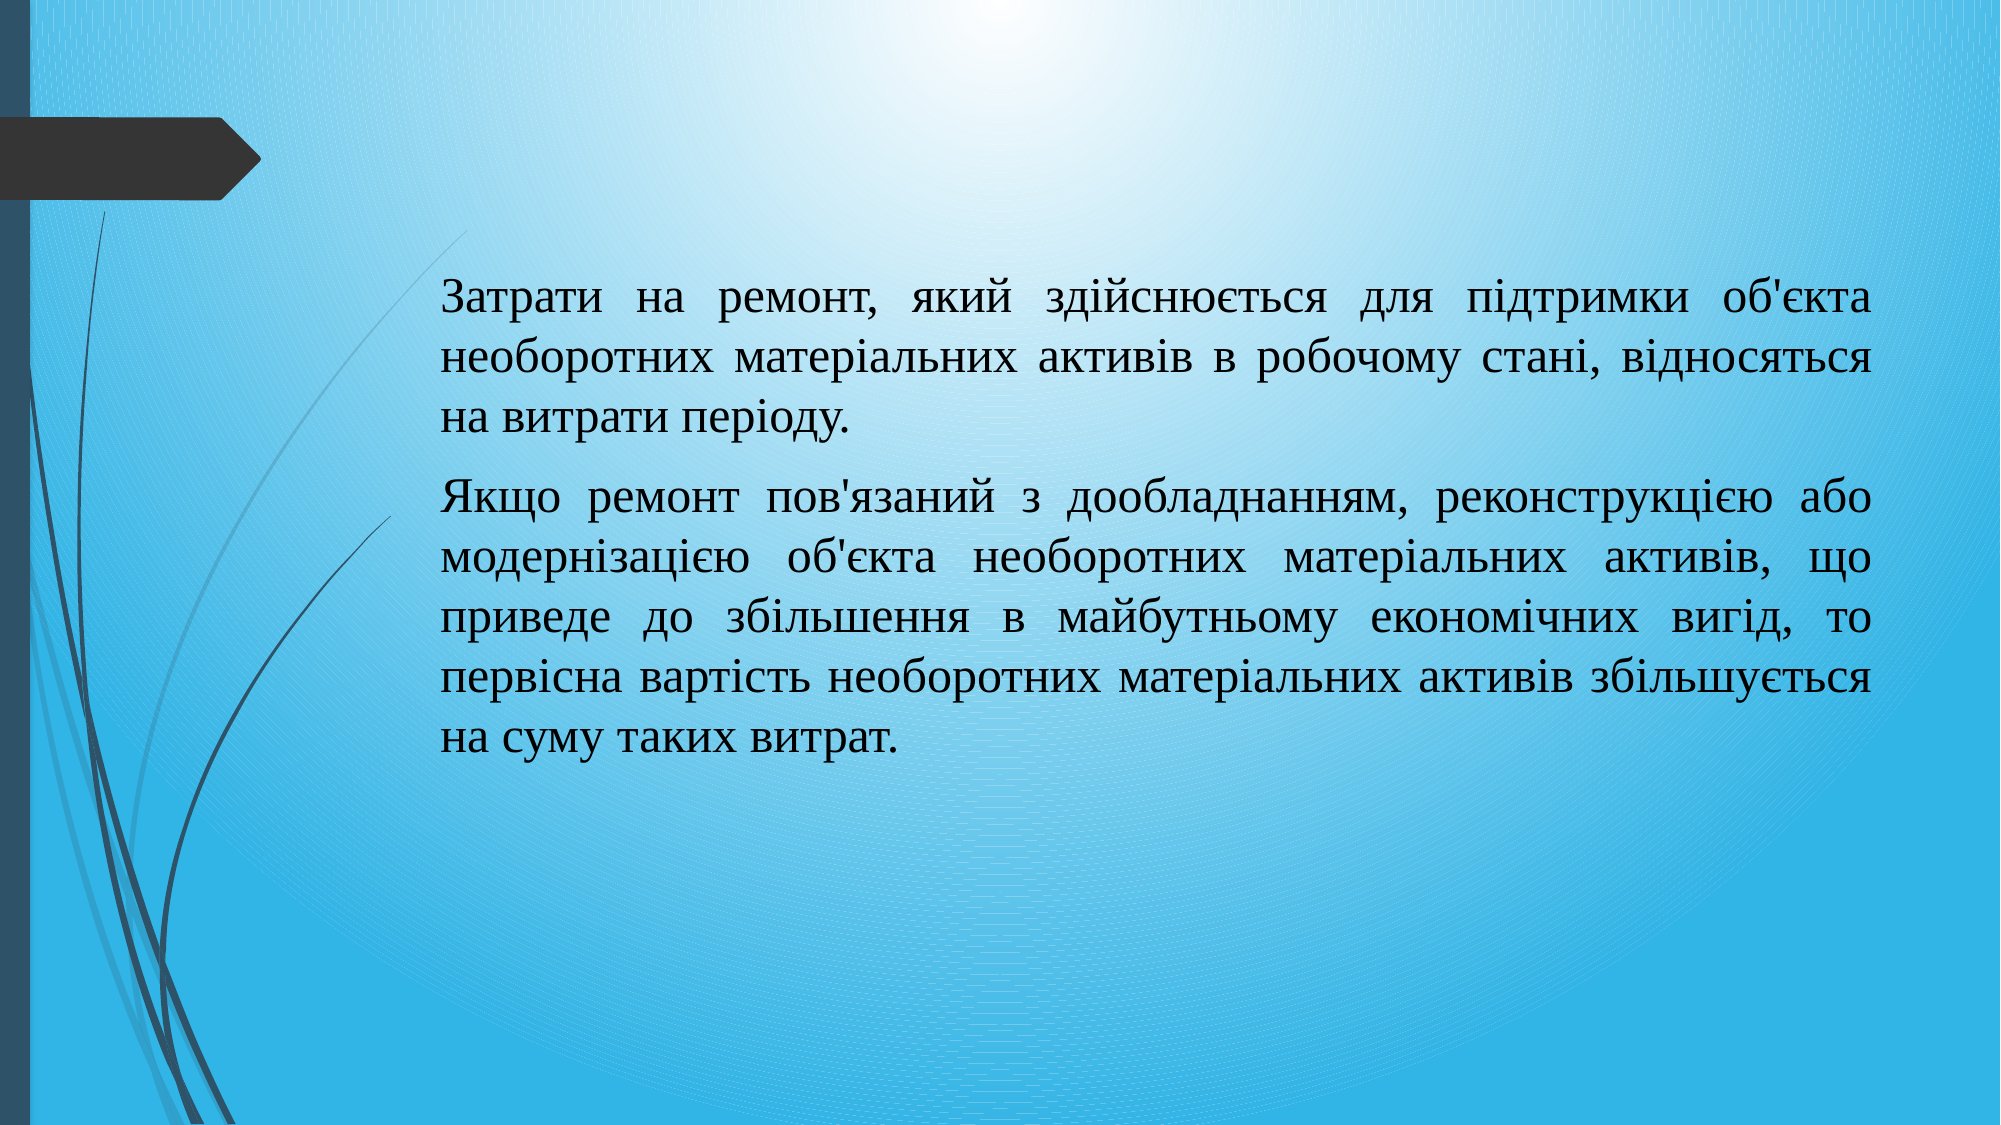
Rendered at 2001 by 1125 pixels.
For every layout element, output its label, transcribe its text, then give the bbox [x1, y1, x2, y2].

list Затрати на ремонт, який здійснюється для підтримки об'єкта необоротних матеріальних активів в робочому стані, відносяться на витрати періоду. Якщо ремонт пов'язаний з дообладнанням, реконструкцією або модернізацією об'єкта необоротних матеріальних активів, що приведе до збільшення в майбутньому економічних вигід, то первісна вартість необоротних матеріальних активів збільшується на суму таких витрат. [425, 254, 1888, 875]
